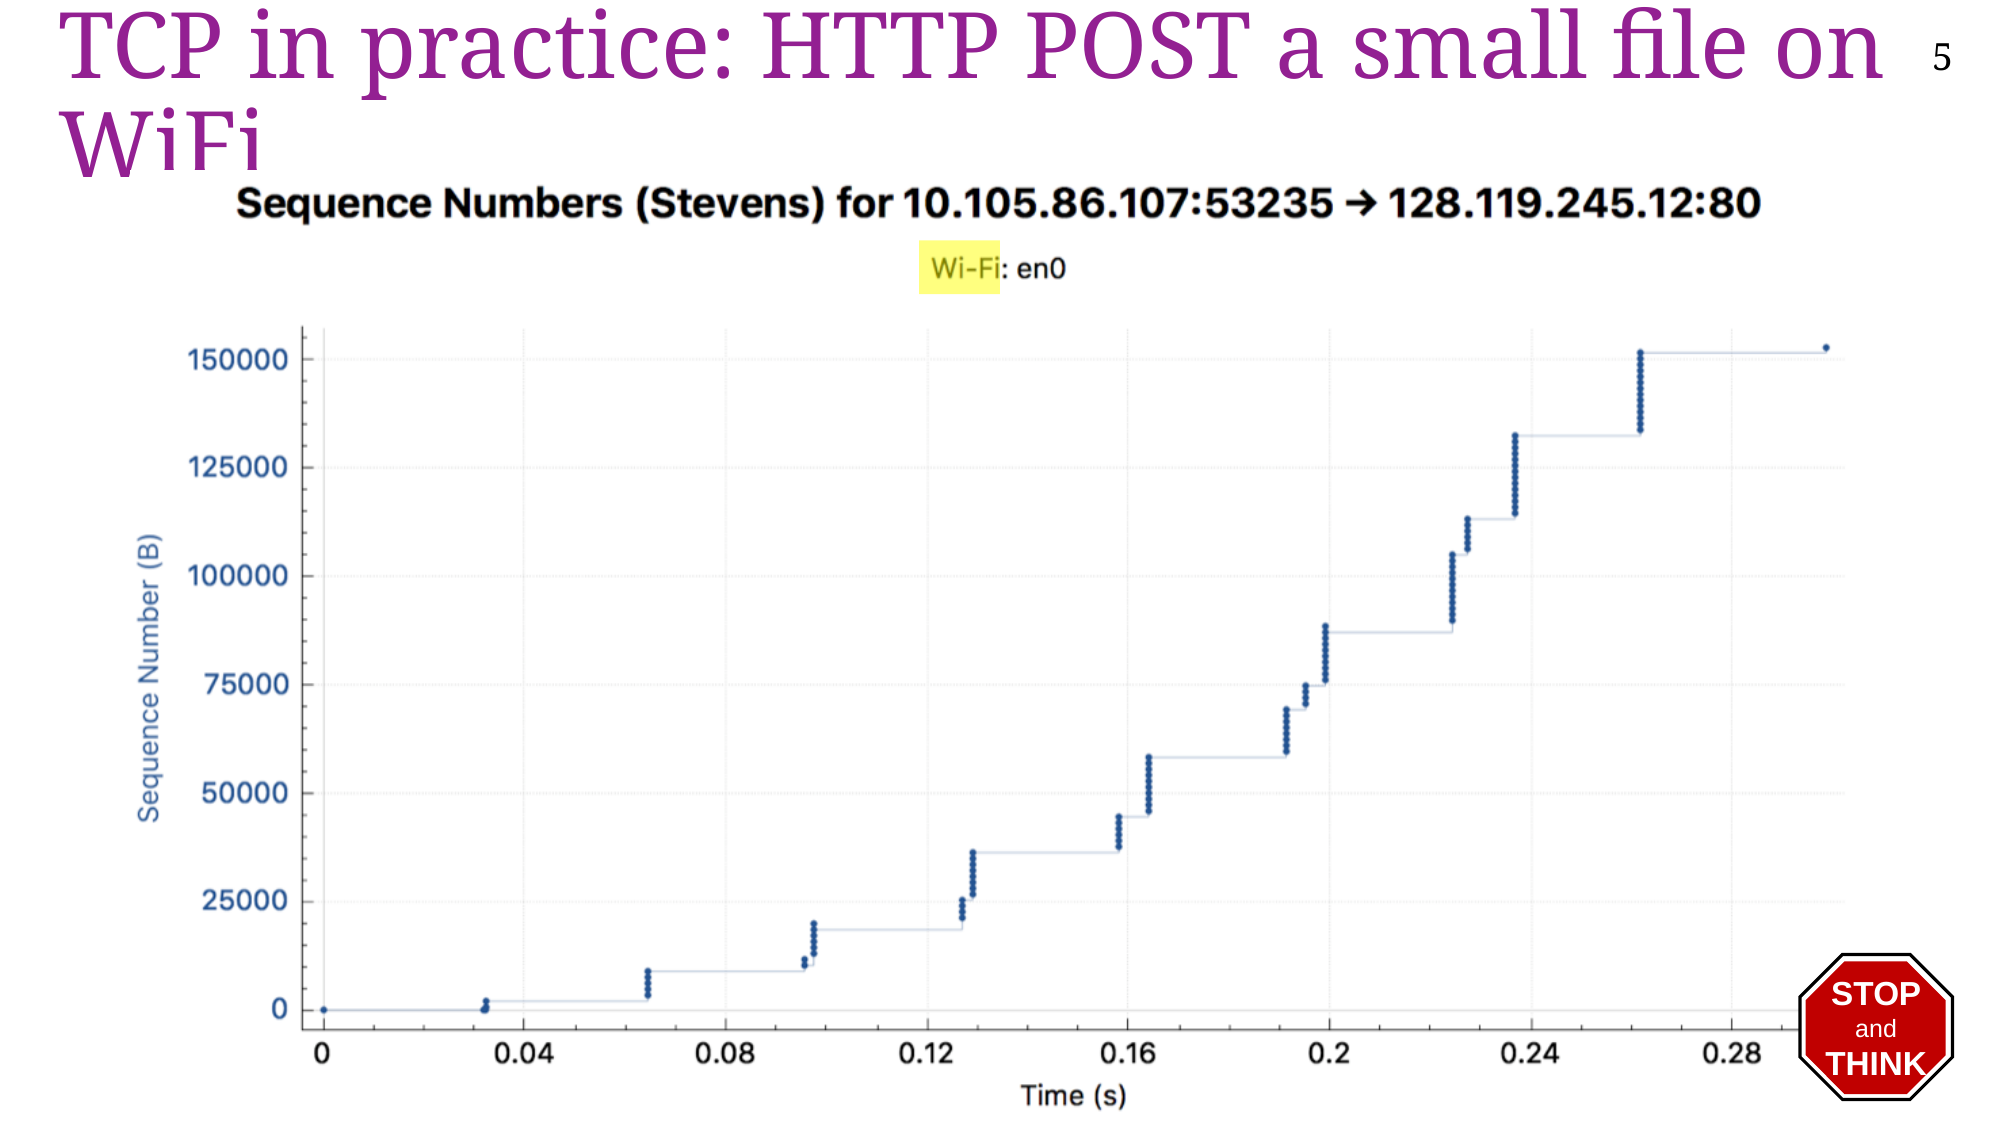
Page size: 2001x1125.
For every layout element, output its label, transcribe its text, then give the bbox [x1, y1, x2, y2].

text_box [1799, 954, 1953, 1100]
title TCP in practice: HTTP POST a small file on WiFi [43, 25, 1953, 171]
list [129, 170, 1864, 1125]
